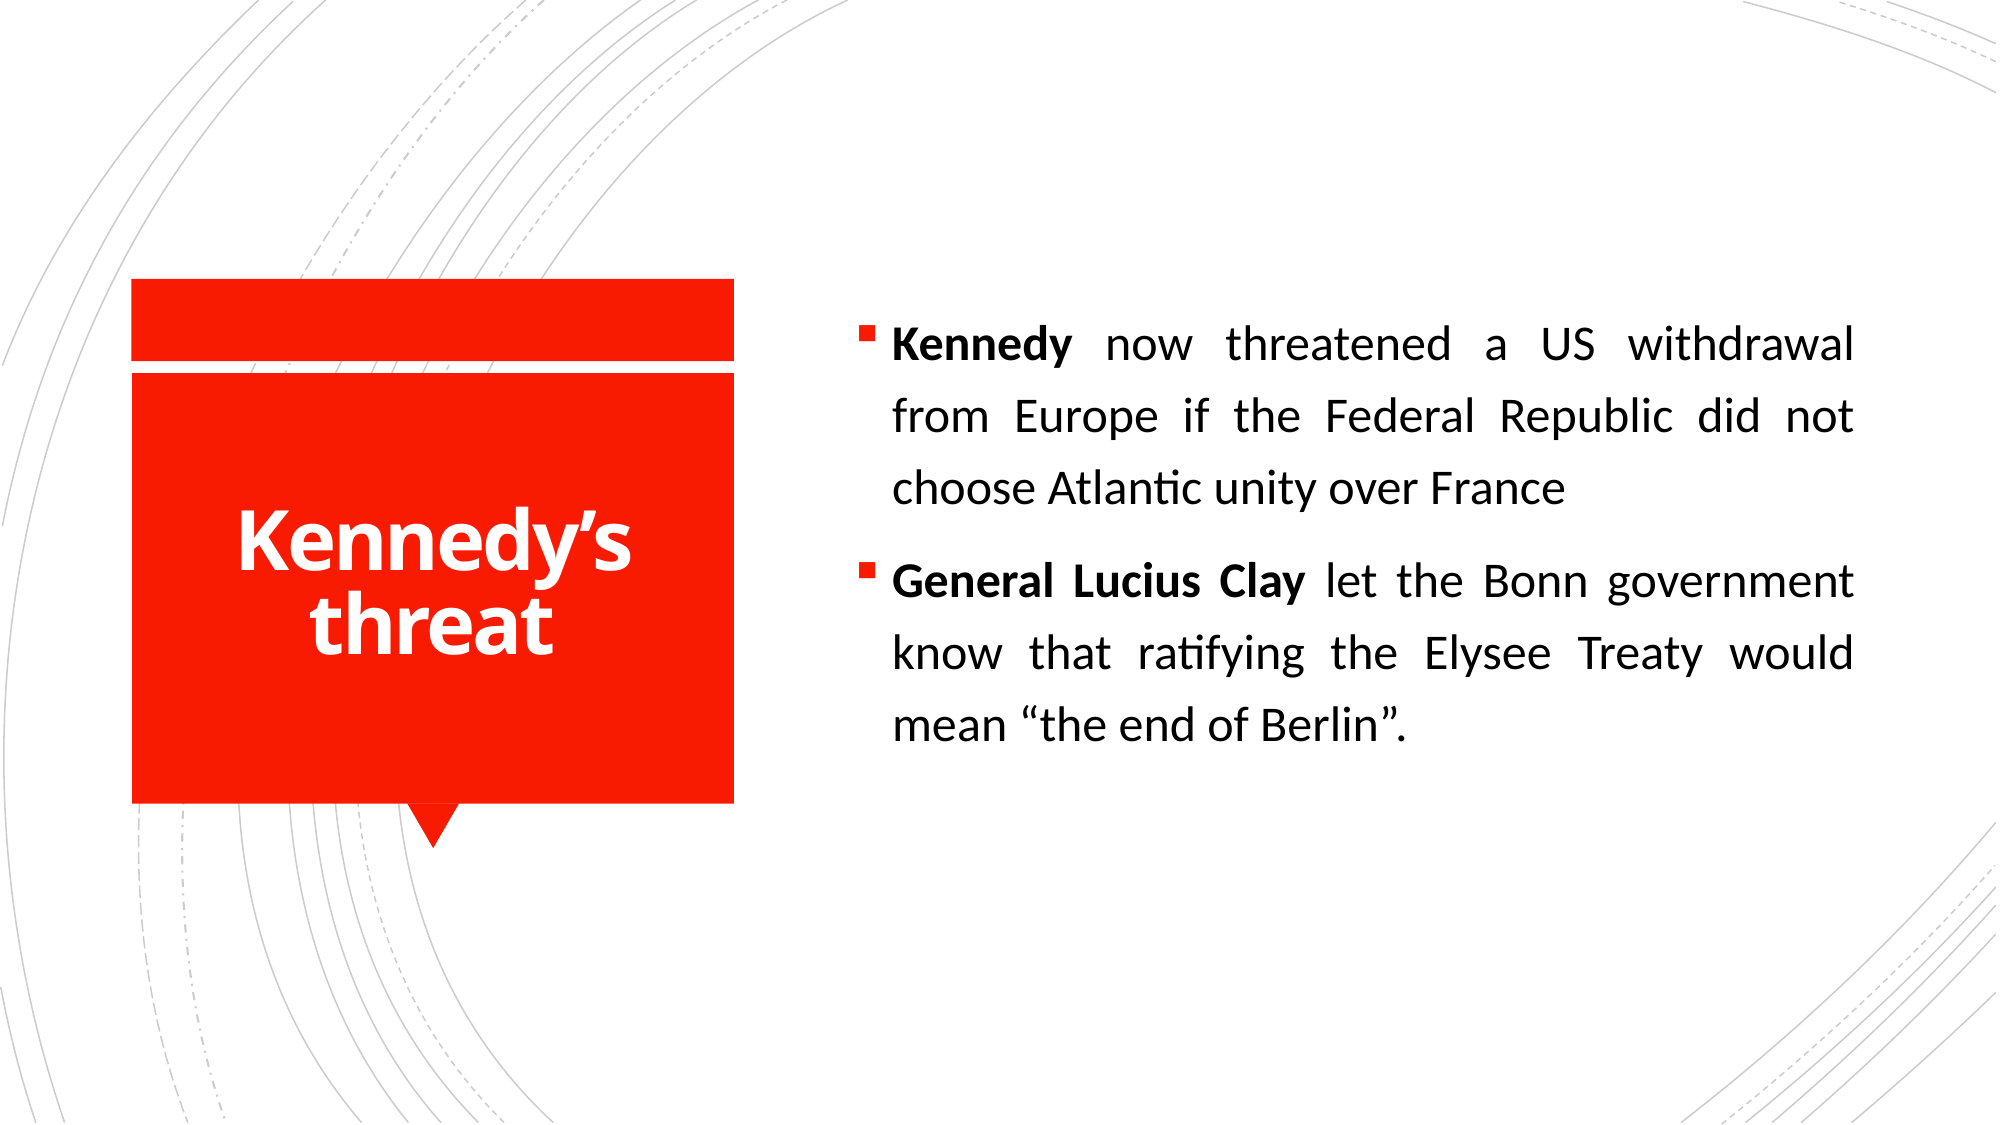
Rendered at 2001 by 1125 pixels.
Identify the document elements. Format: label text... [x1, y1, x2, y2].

list Kennedy now threatened a US withdrawal from Europe if the Federal Republic did not choose Atlantic unity over France General Lucius Clay let the Bonn government know that ratifying the Elysee Treaty would mean “the end of Berlin”. [839, 131, 1871, 993]
title Kennedy’s threat [145, 385, 720, 789]
